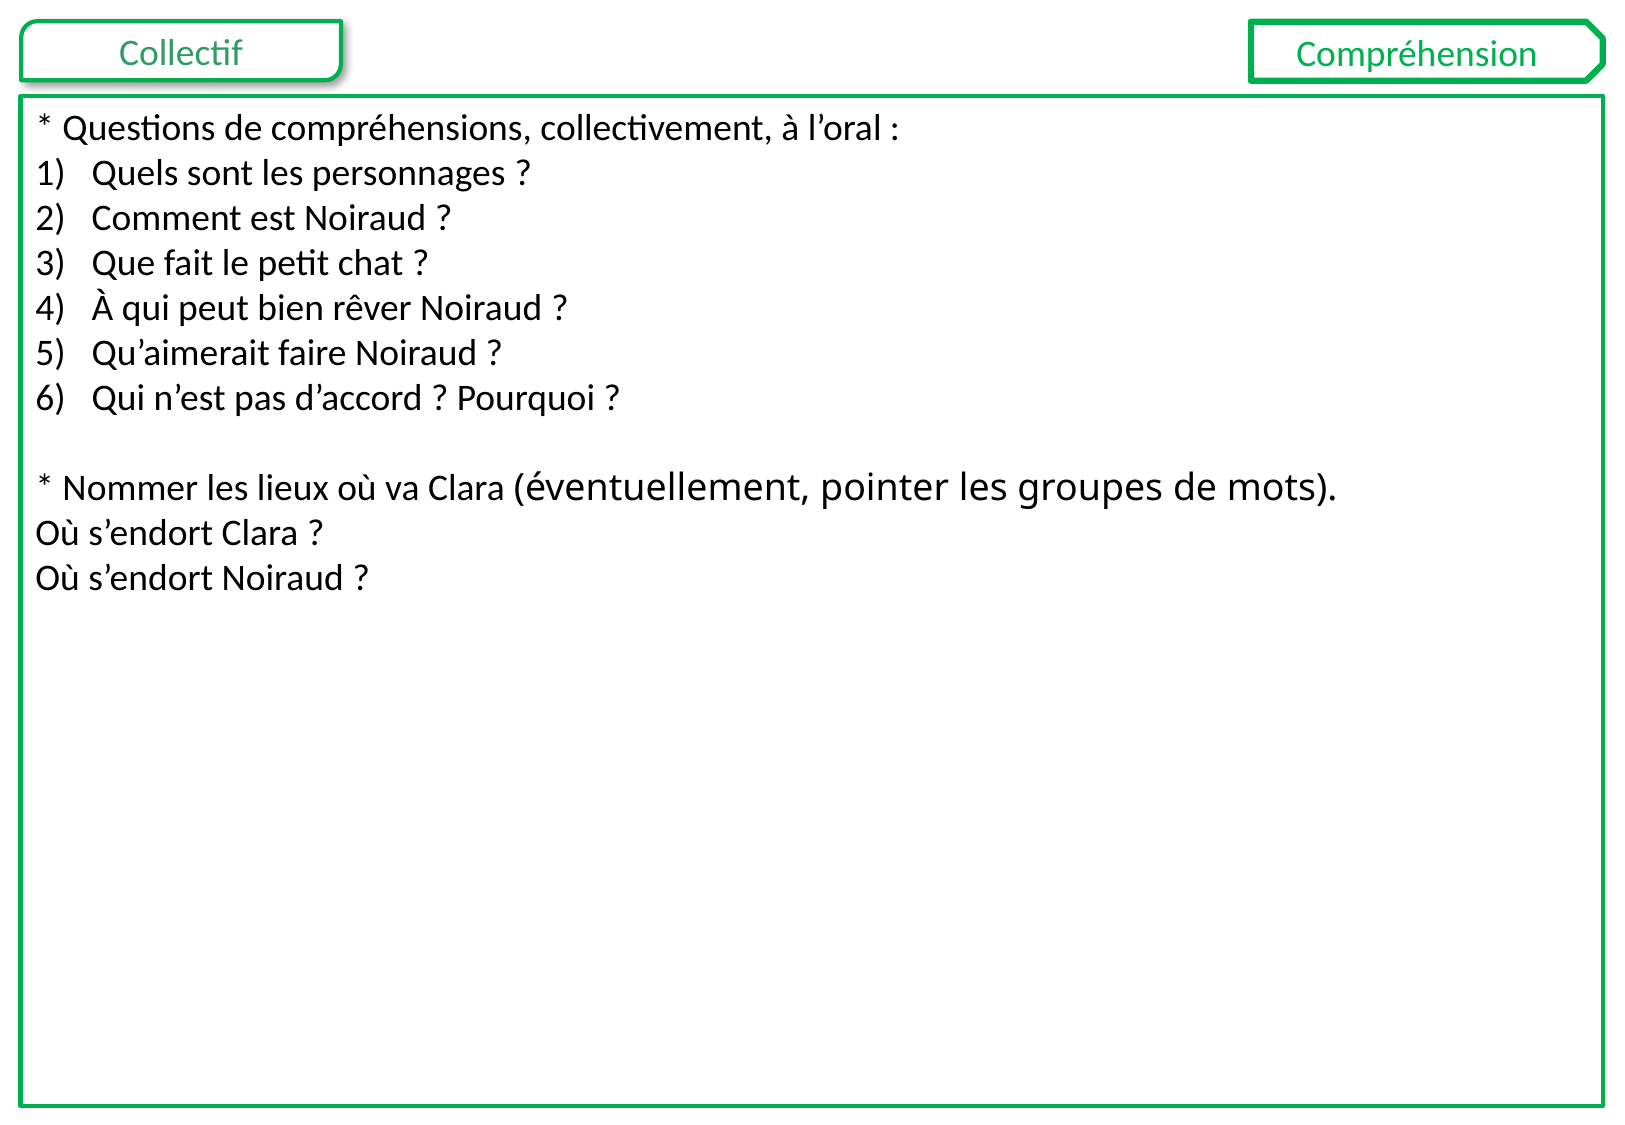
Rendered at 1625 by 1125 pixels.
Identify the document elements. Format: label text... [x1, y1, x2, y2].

list * Questions de compréhensions, collectivement, à l’oral : Quels sont les personnages ? Comment est Noiraud ? Que fait le petit chat ? À qui peut bien rêver Noiraud ? Qu’aimerait faire Noiraud ? Qui n’est pas d’accord ? Pourquoi ? * Nommer les lieux où va Clara (éventuellement, pointer les groupes de mots). Où s’endort Clara ? Où s’endort Noiraud ? [18, 94, 1605, 1108]
list Compréhension [1250, 21, 1584, 81]
